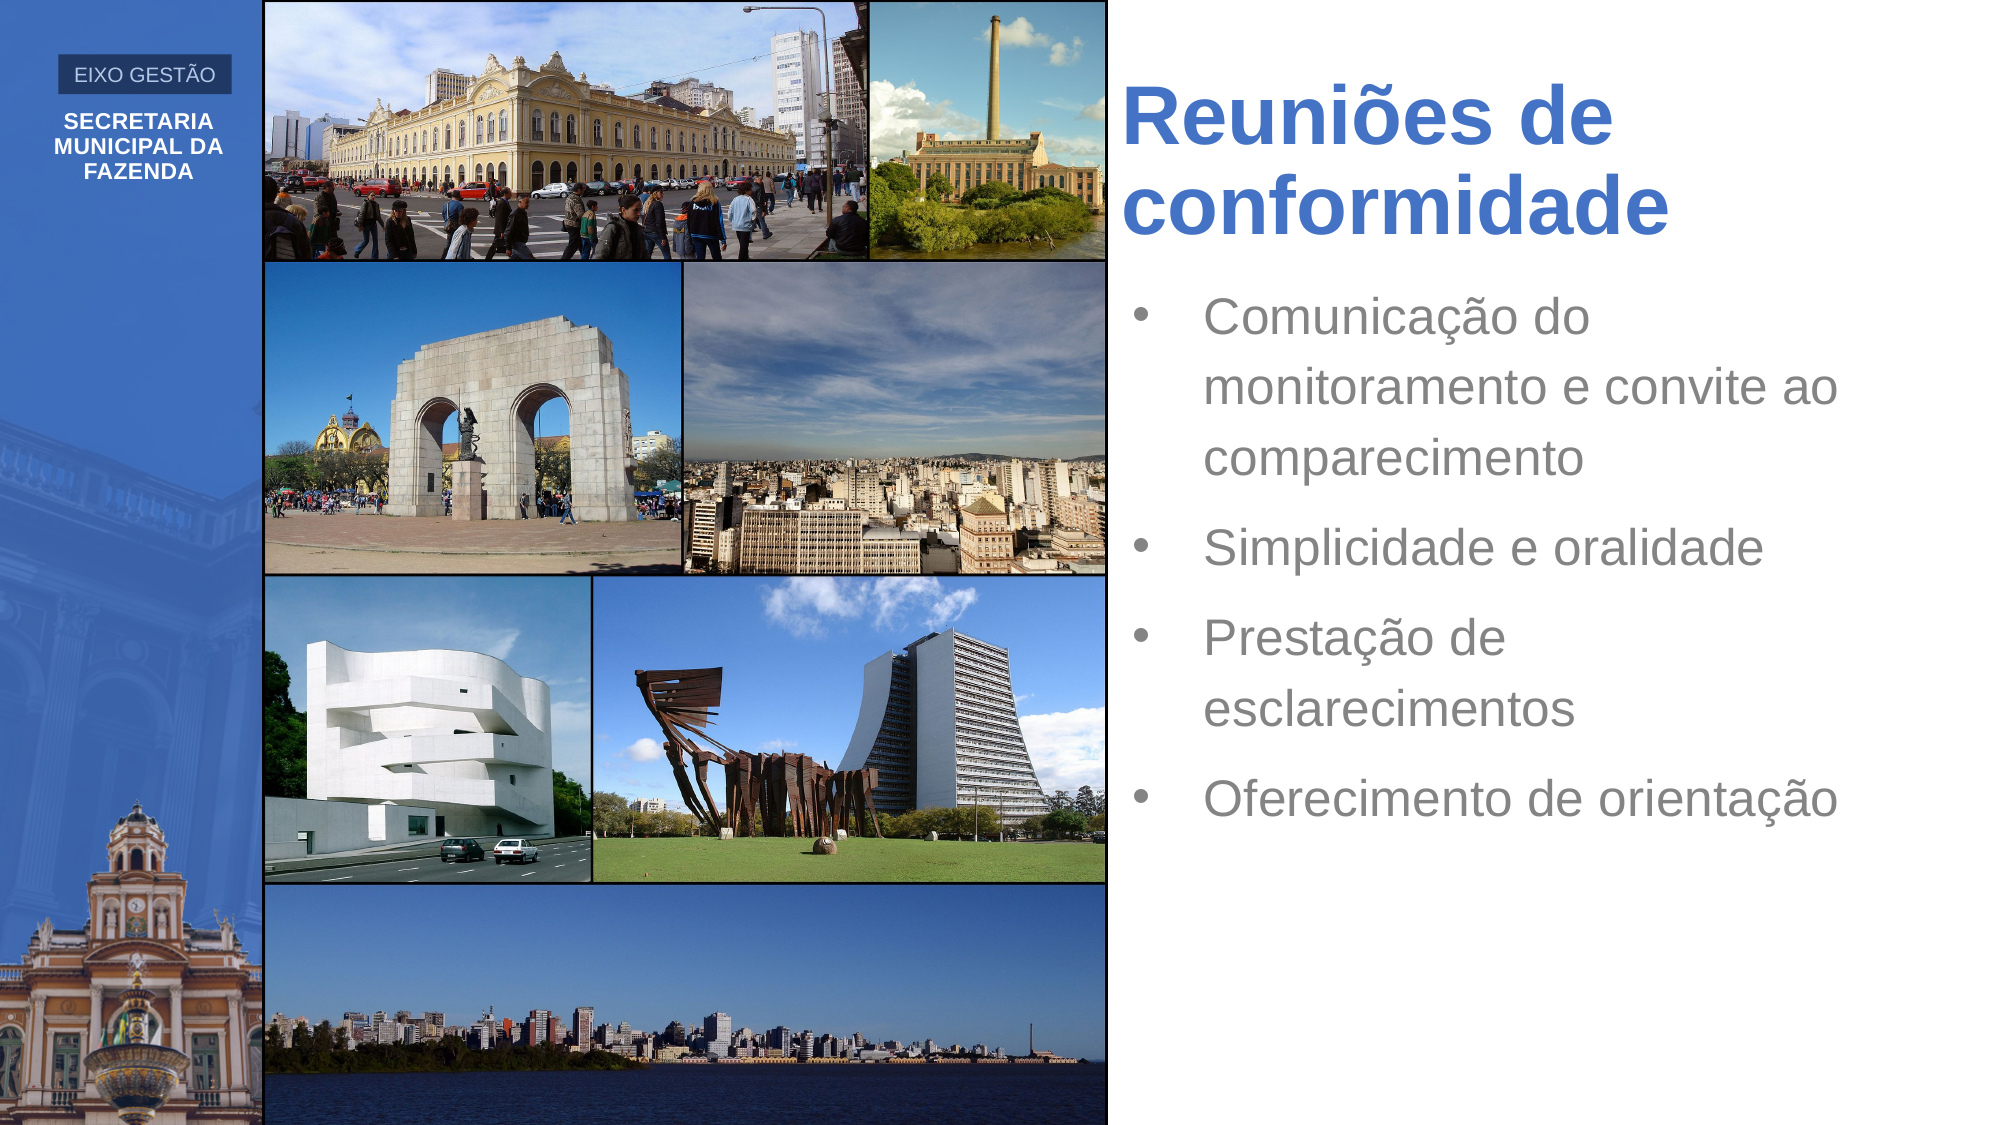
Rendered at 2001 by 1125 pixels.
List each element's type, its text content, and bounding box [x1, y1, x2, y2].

title Reuniões de conformidade [1108, 65, 1989, 266]
picture [0, 0, 1108, 1125]
text_box Comunicação do monitoramento e convite ao comparecimento Simplicidade e oralidade Prestação de esclarecimentos Oferecimento de orientação [1117, 266, 1864, 901]
